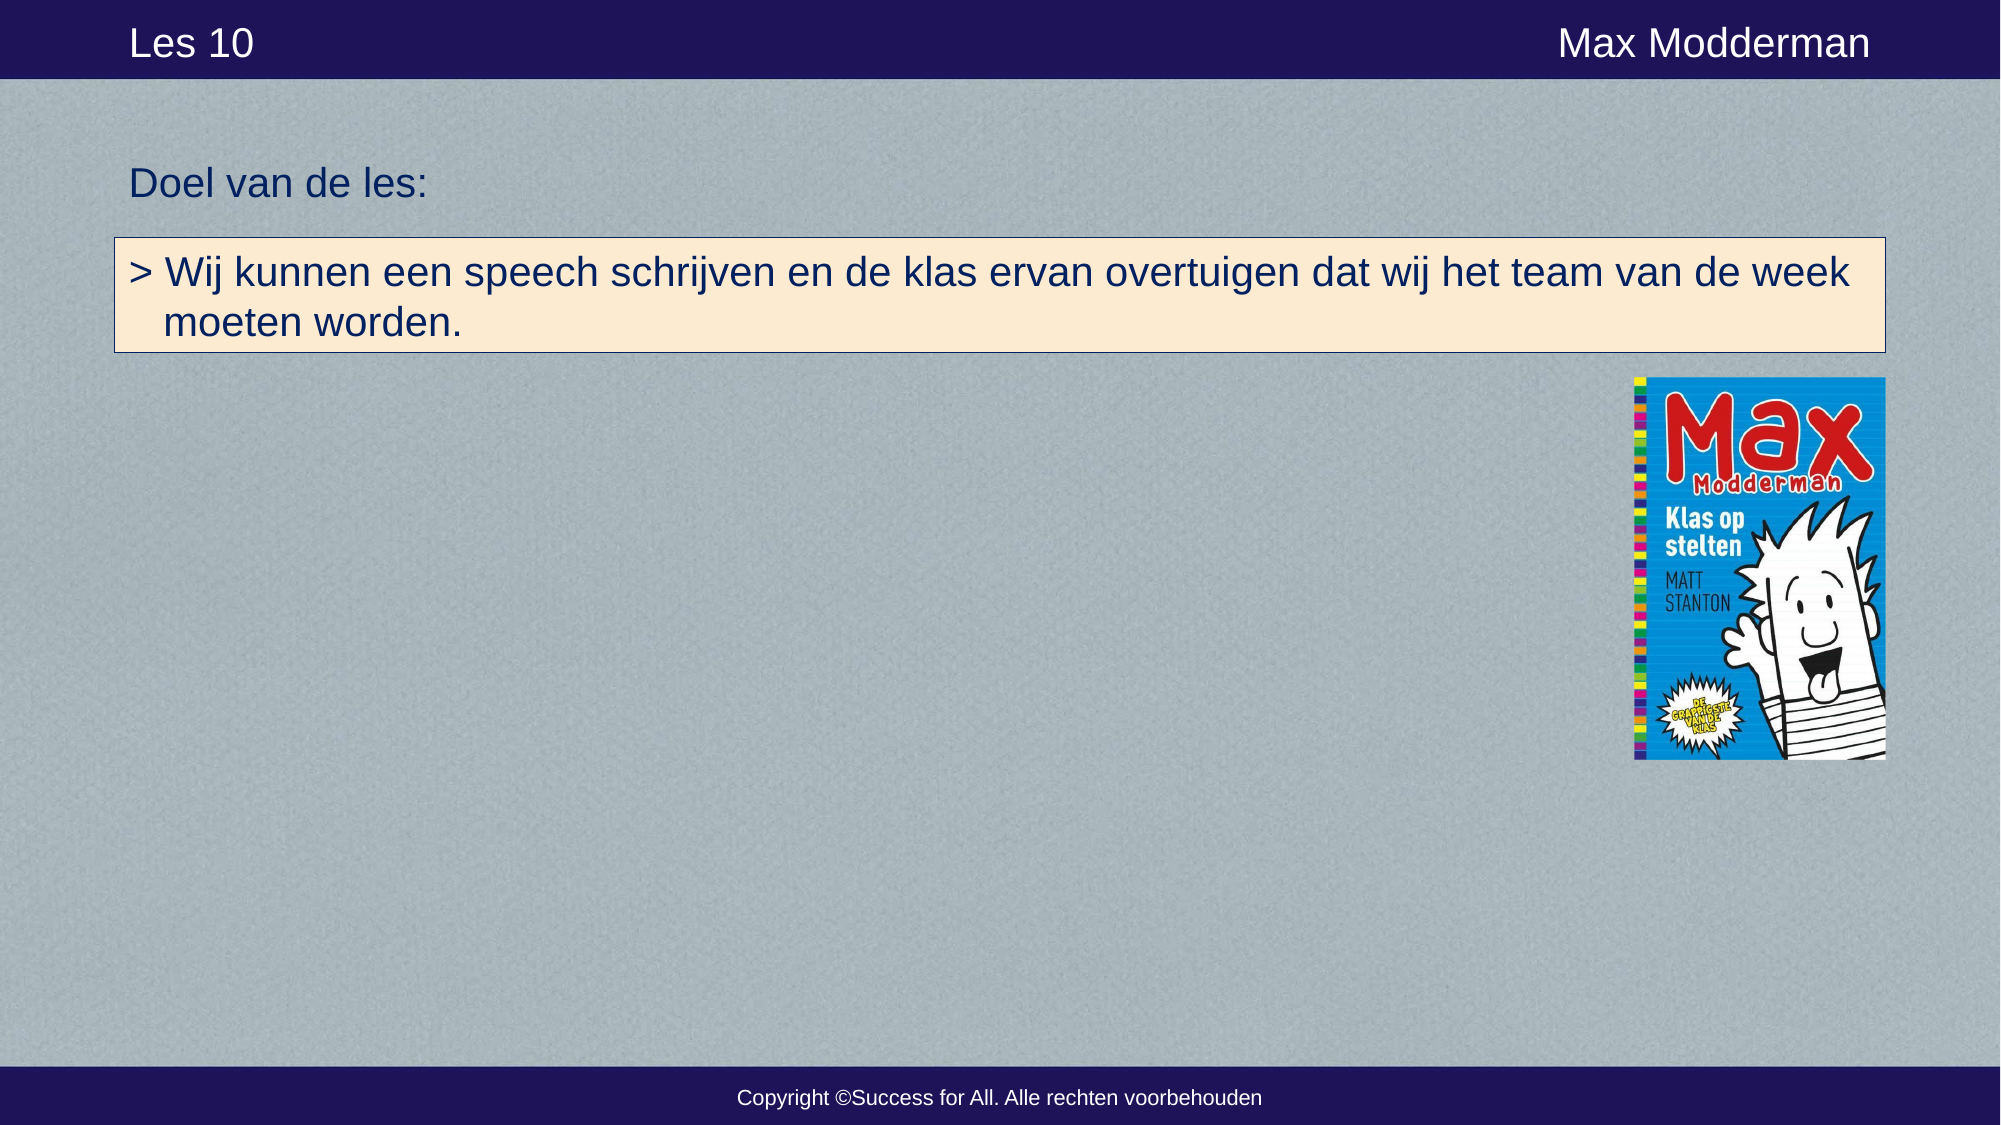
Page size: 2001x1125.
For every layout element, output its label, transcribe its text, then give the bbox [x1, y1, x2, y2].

text_box > Wij kunnen een speech schrijven en de klas ervan overtuigen dat wij het team van de week moeten worden. [114, 237, 1886, 353]
text_box Les 10 [114, 8, 354, 73]
text_box Copyright ©Success for All. Alle rechten voorbehouden [0, 1076, 2000, 1125]
picture [0, 0, 2001, 1125]
text_box Doel van de les: [113, 148, 1635, 214]
text_box Max Modderman [999, 8, 1886, 123]
